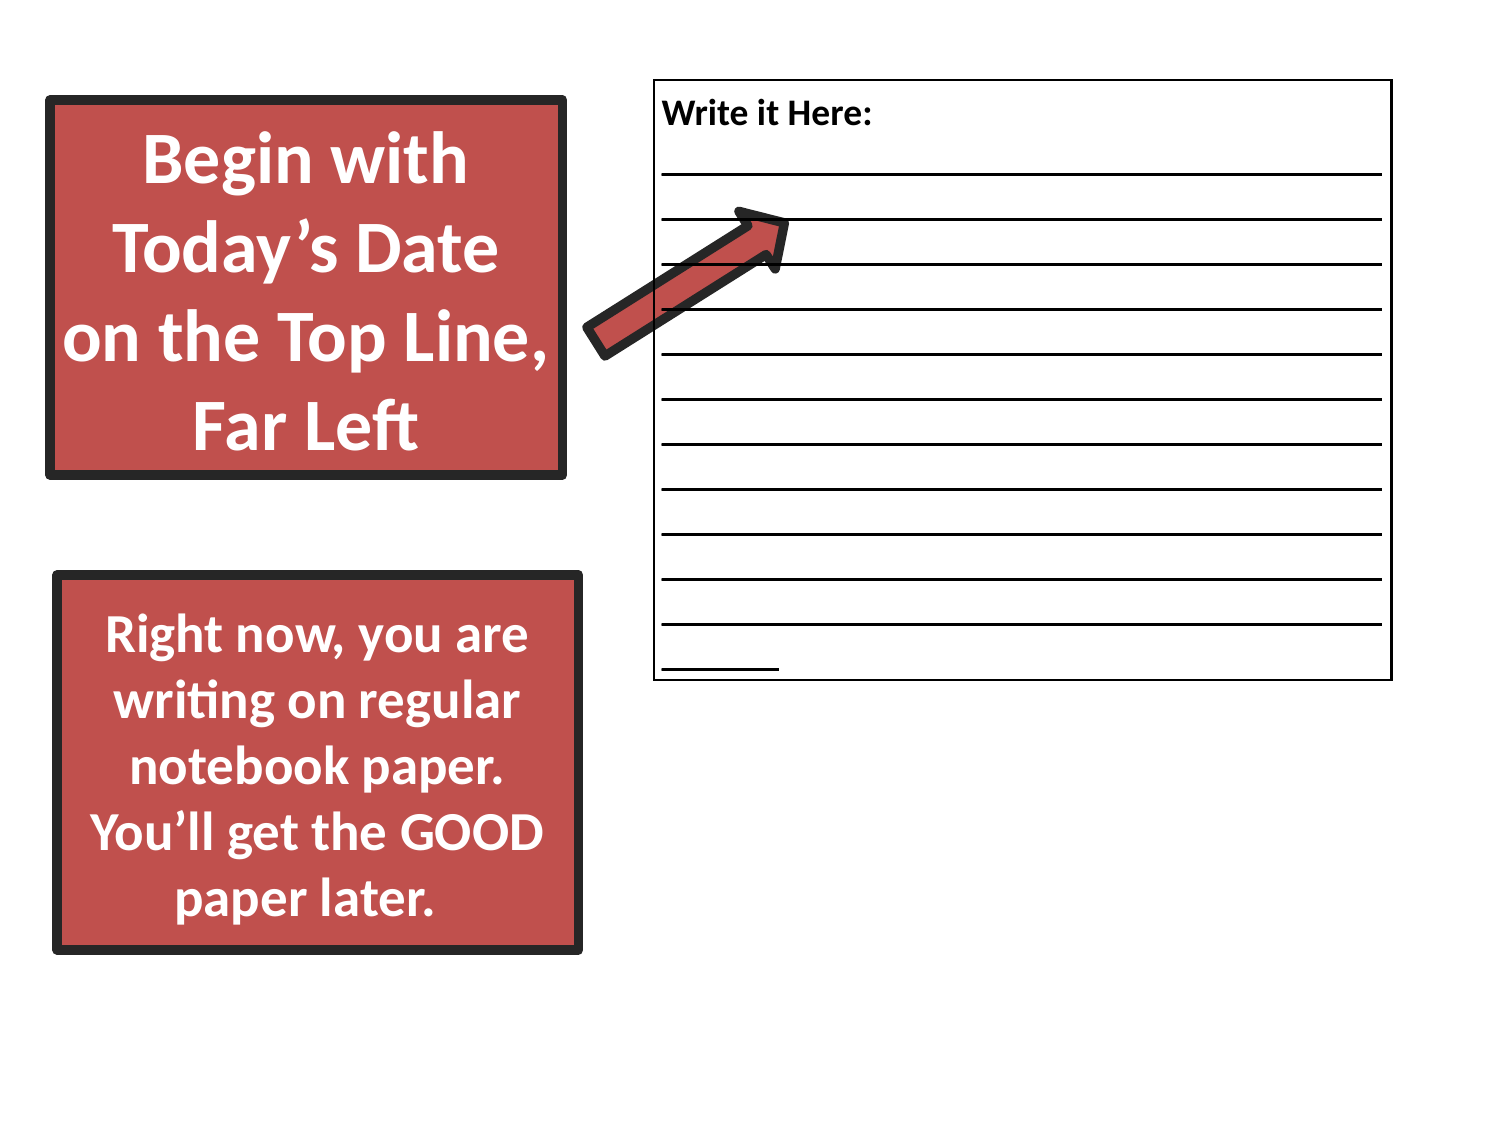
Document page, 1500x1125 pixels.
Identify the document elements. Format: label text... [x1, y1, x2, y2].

text_box [586, 284, 654, 357]
text_box Write it Here: ________________________________________________________________________________________________________________________________________________________________________________________________________________________________________________________________________________________________________________________________________________________________________________________________________________________________________________________________________________________________ [654, 80, 1392, 680]
text_box Right now, you are writing on regular notebook paper. You’ll get the GOOD paper later. [57, 574, 579, 950]
title Begin with Today’s Date on the Top Line, Far Left [49, 99, 563, 476]
